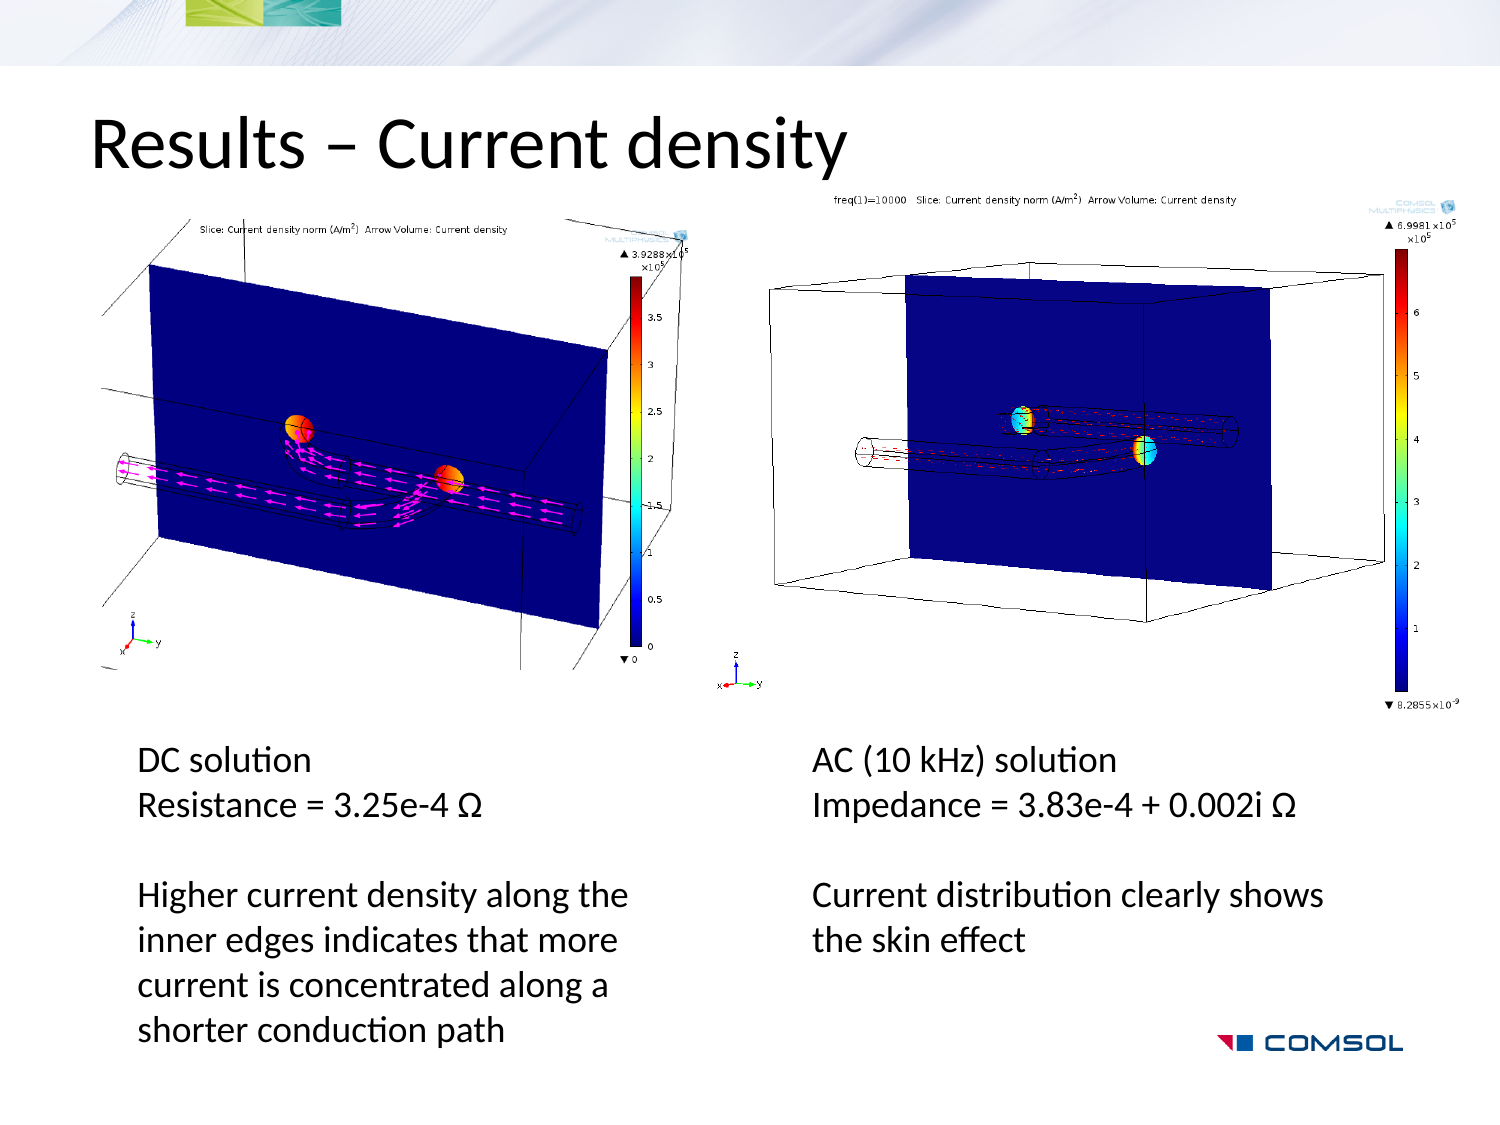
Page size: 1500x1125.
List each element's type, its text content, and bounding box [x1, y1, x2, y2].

text_box AC (10 kHz) solution Impedance = 3.83e-4 + 0.002i Ω Current distribution clearly shows the skin effect [797, 727, 1376, 968]
title Results – Current density [75, 45, 1425, 233]
text_box DC solution Resistance = 3.25e-4 Ω Higher current density along the inner edges indicates that more current is concentrated along a shorter conduction path [122, 727, 702, 1058]
picture [0, 0, 1500, 1125]
